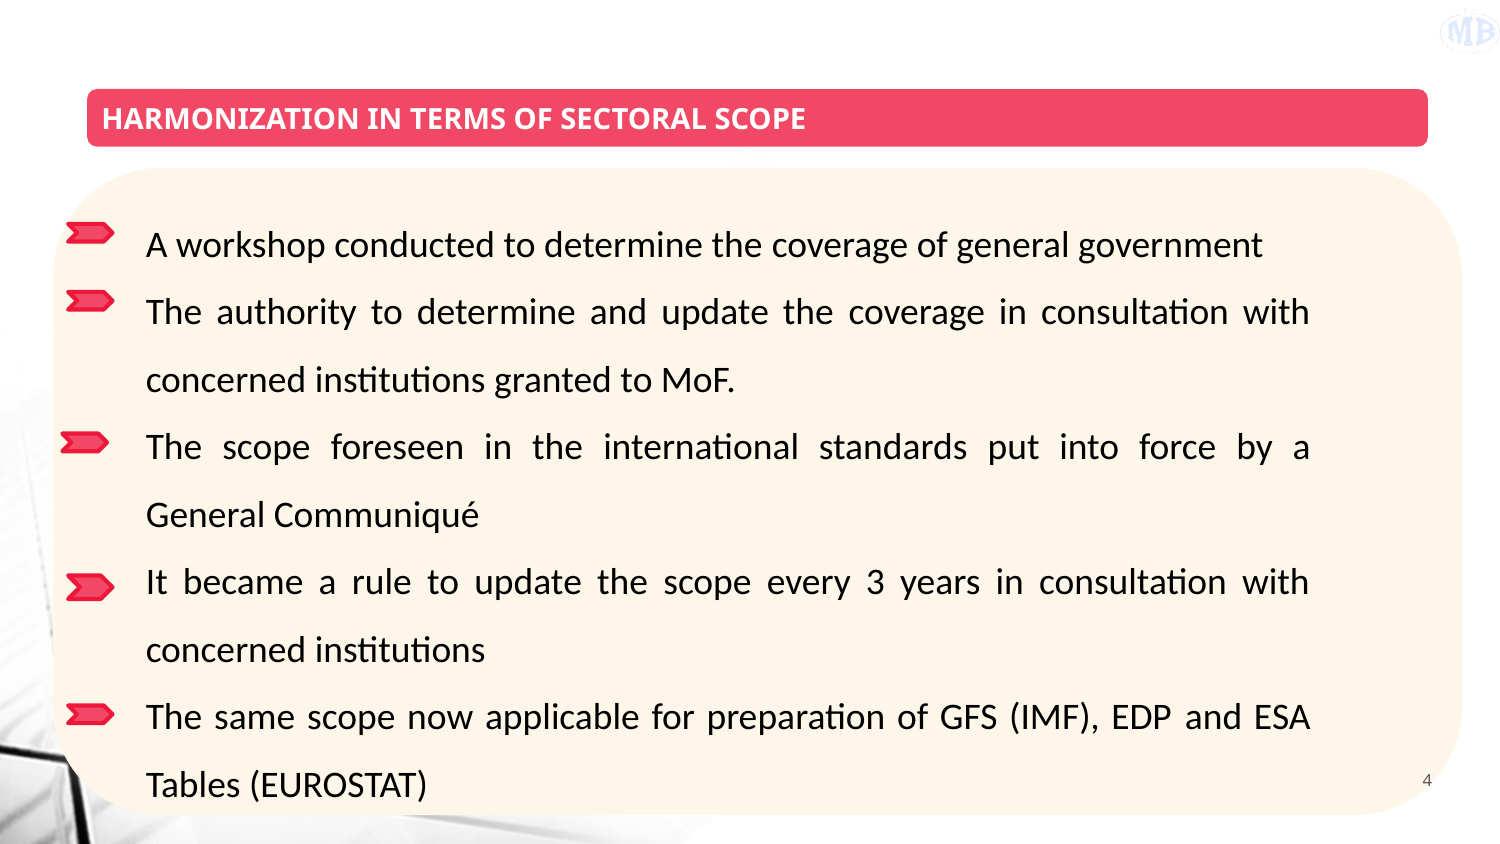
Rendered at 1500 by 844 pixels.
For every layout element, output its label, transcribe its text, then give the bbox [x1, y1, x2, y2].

text_box HARMONIZATION IN TERMS OF SECTORAL SCOPE [85, 86, 1430, 149]
text_box [66, 573, 115, 602]
text_box [51, 165, 1465, 818]
text_box [66, 703, 115, 726]
picture [0, 0, 1500, 844]
slide_number 4 [1293, 764, 1444, 798]
text_box A workshop conducted to determine the coverage of general government The authority to determine and update the coverage in consultation with concerned institutions granted to MoF. The scope foreseen in the international standards put into force by a General Communiqué It became a rule to update the scope every 3 years in consultation with concerned institutions The same scope now applicable for preparation of GFS (IMF), EDP and ESA Tables (EUROSTAT) [134, 191, 1323, 811]
text_box [66, 221, 115, 244]
text_box [60, 431, 110, 454]
text_box [66, 289, 115, 312]
